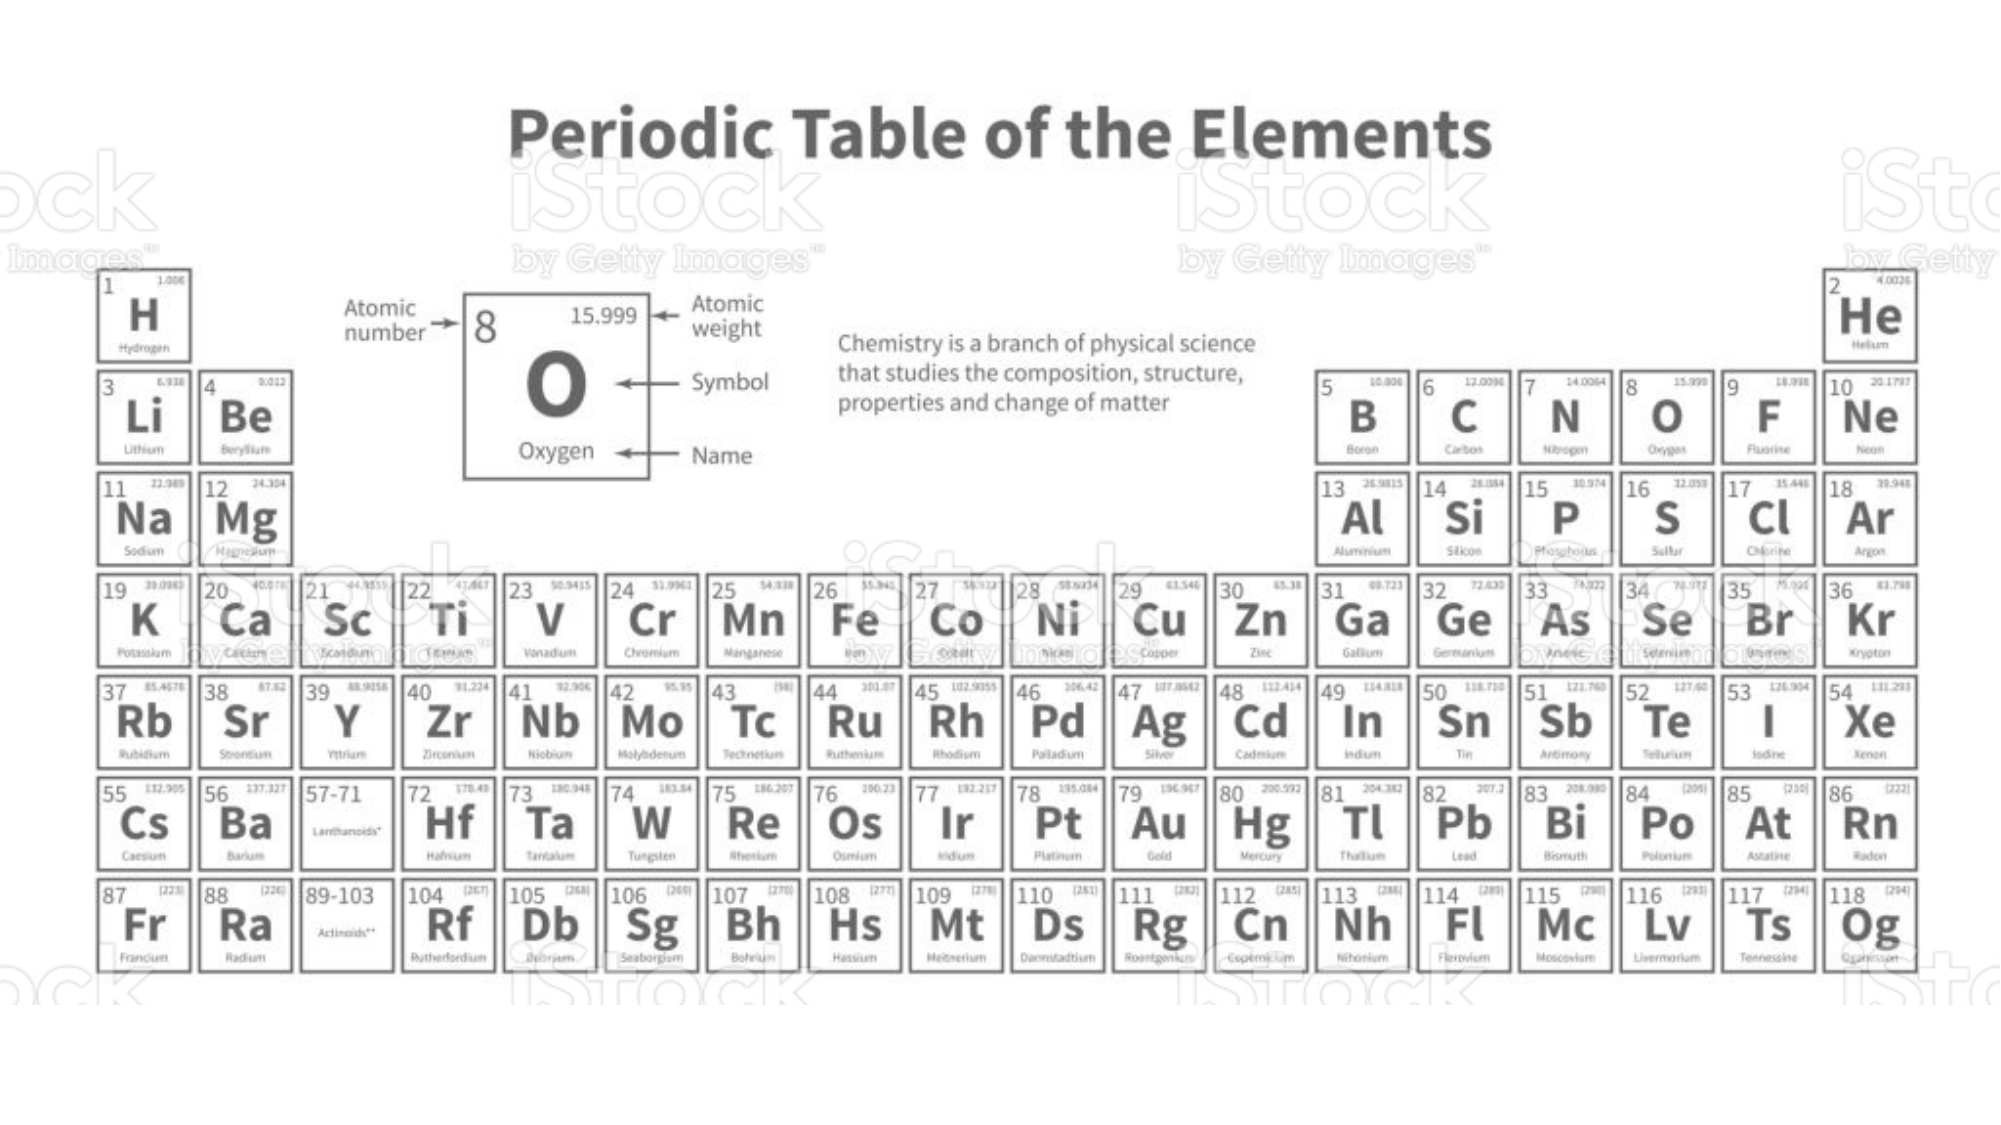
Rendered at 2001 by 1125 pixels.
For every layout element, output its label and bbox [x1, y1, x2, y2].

picture [0, 0, 2000, 1005]
